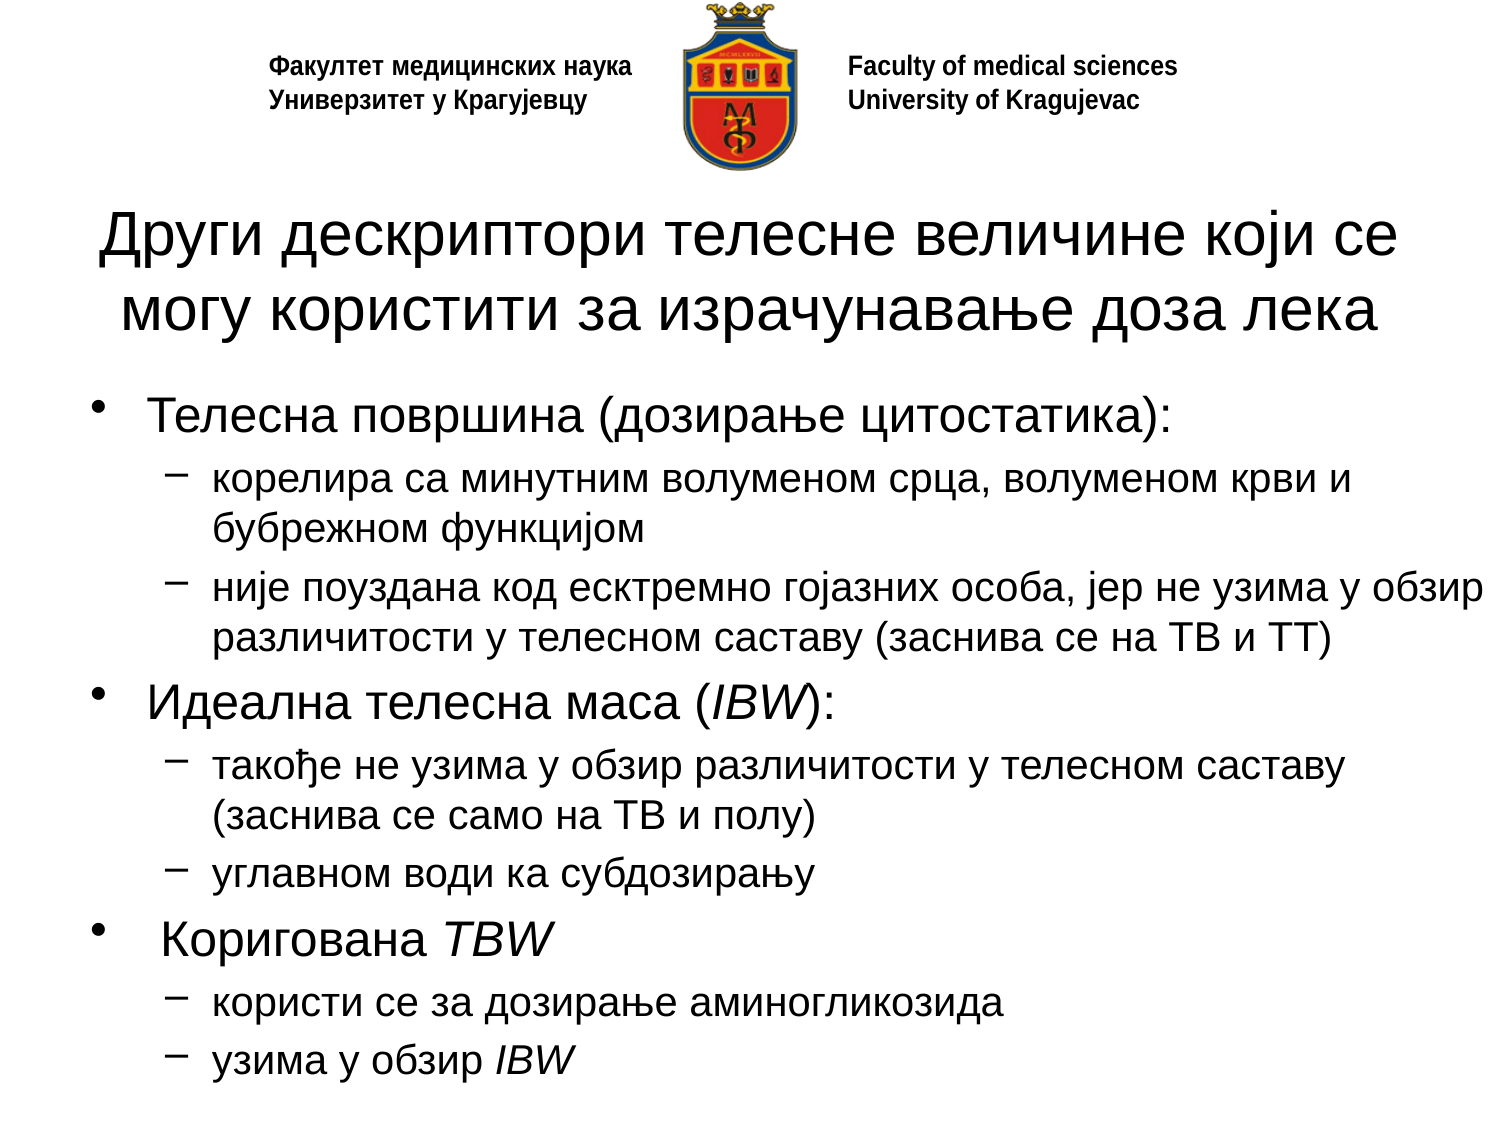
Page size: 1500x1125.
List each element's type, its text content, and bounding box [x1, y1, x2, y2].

title Други дескриптори телесне величине који се могу користити за израчунавање доза лека [74, 173, 1426, 362]
list Телесна површина (дозирање цитостатика): корелира са минутним волуменом срца, волуменом крви и бубрежном функцијом није поуздана код есктремно гојазних особа, јер не узима у обзир различитости у телесном саставу (заснива се на ТВ и ТТ) Идеална телесна маса (IBW): такође не узима у обзир различитости у телесном саставу (заснива се само на ТВ и полу) углавном води ка субдозирању Коригована TBW користи се за дозирање аминогликозида узима у обзир IBW [74, 374, 1500, 1118]
